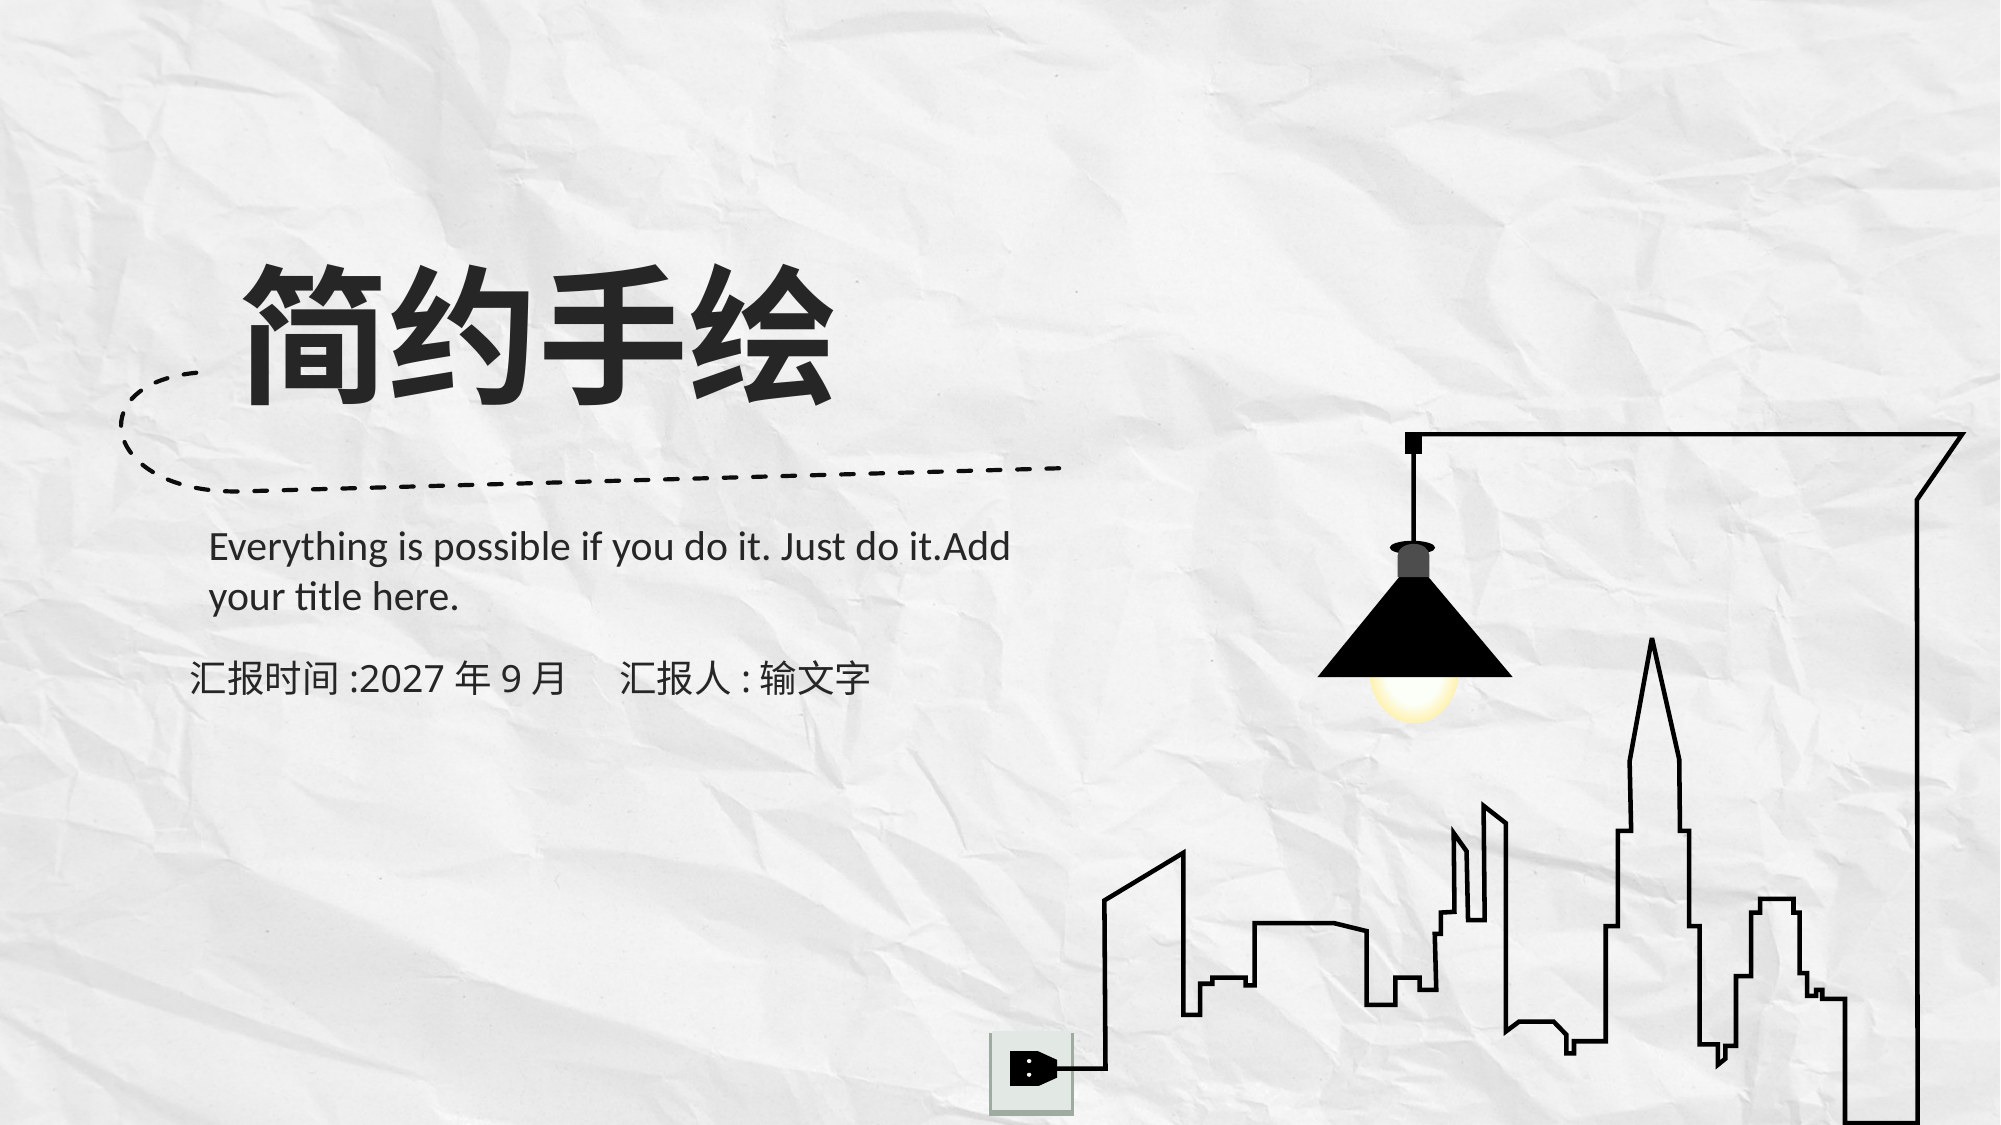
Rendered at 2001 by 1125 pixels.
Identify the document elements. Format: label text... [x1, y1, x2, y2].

text_box 汇报时间:2027年9月 汇报人:输文字 [175, 647, 888, 708]
text_box 简约手绘 [223, 235, 1021, 430]
text_box Everything is possible if you do it. Just do it.Add your title here. [193, 511, 988, 627]
picture [0, 0, 2001, 1125]
text_box [120, 371, 988, 493]
